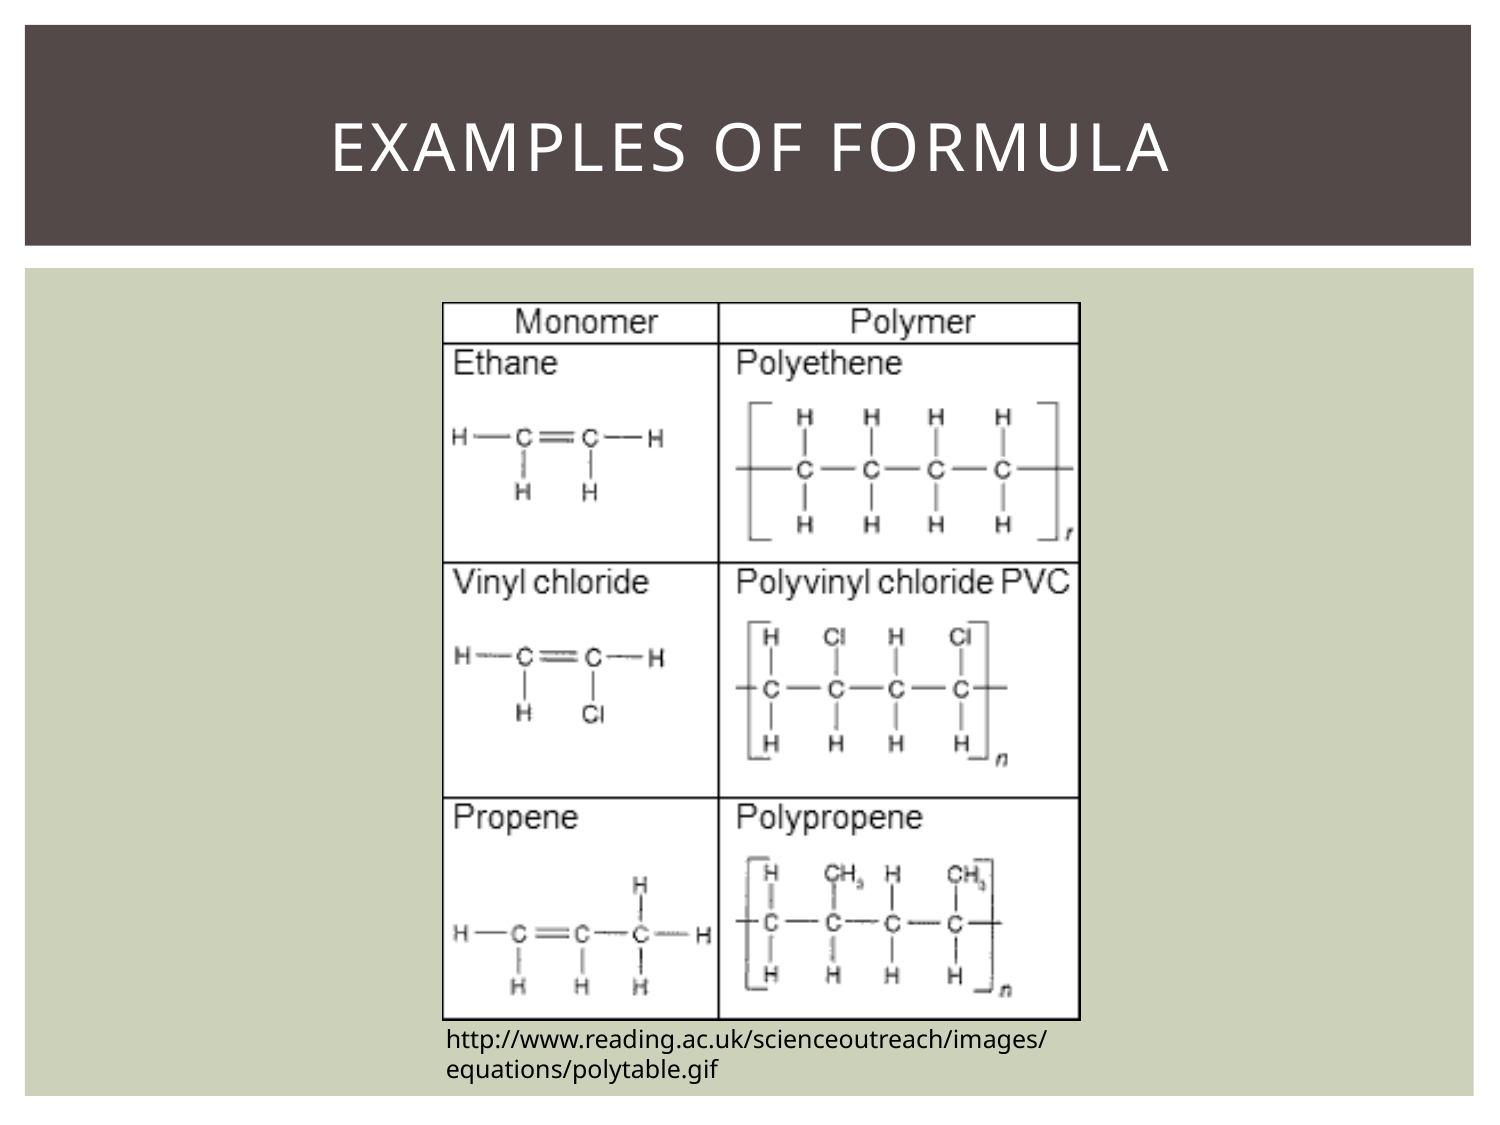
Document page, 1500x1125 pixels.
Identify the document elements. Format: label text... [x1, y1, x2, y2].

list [442, 302, 1081, 1021]
text_box http://www.reading.ac.uk/scienceoutreach/images/equations/polytable.gif [431, 1016, 1117, 1092]
title Examples of formula [62, 58, 1438, 232]
